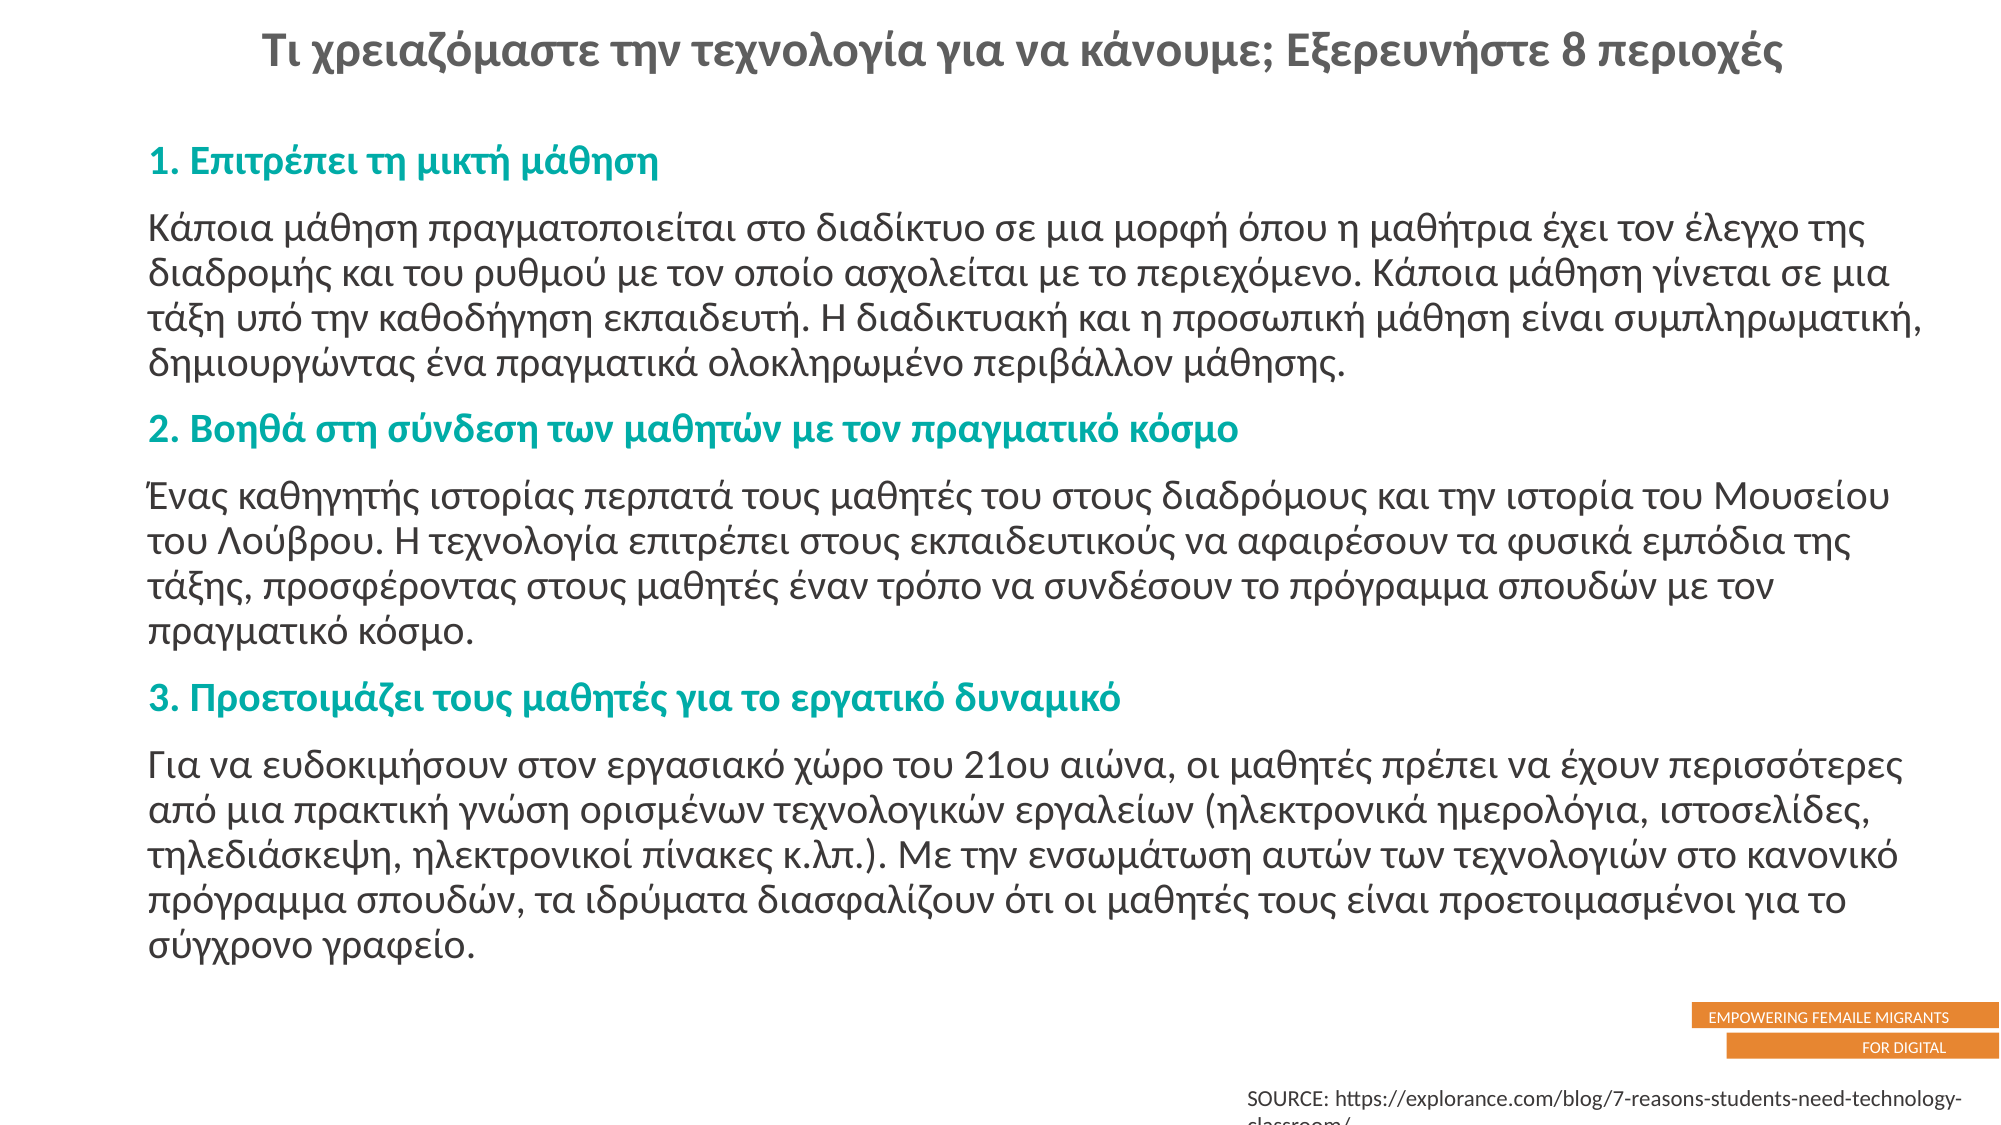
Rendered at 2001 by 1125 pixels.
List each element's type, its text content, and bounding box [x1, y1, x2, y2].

text_box 1. Επιτρέπει τη μικτή μάθηση Κάποια μάθηση πραγματοποιείται στο διαδίκτυο σε μια μορφή όπου η μαθήτρια έχει τον έλεγχο της διαδρομής και του ρυθμού με τον οποίο ασχολείται με το περιεχόμενο. Κάποια μάθηση γίνεται σε μια τάξη υπό την καθοδήγηση εκπαιδευτή. Η διαδικτυακή και η προσωπική μάθηση είναι συμπληρωματική, δημιουργώντας ένα πραγματικά ολοκληρωμένο περιβάλλον μάθησης. 2. Βοηθά στη σύνδεση των μαθητών με τον πραγματικό κόσμο Ένας καθηγητής ιστορίας περπατά τους μαθητές του στους διαδρόμους και την ιστορία του Μουσείου του Λούβρου. Η τεχνολογία επιτρέπει στους εκπαιδευτικούς να αφαιρέσουν τα φυσικά εμπόδια της τάξης, προσφέροντας στους μαθητές έναν τρόπο να συνδέσουν το πρόγραμμα σπουδών με τον πραγματικό κόσμο. 3. Προετοιμάζει τους μαθητές για το εργατικό δυναμικό Για να ευδοκιμήσουν στον εργασιακό χώρο του 21ου αιώνα, οι μαθητές πρέπει να έχουν περισσότερες από μια πρακτική γνώση ορισμένων τεχνολογικών εργαλείων (ηλεκτρονικά ημερολόγια, ιστοσελίδες, τηλεδιάσκεψη, ηλεκτρονικοί πίνακες κ.λπ.). Με την ενσωμάτωση αυτών των τεχνολογιών στο κανονικό πρόγραμμα σπουδών, τα ιδρύματα διασφαλίζουν ότι οι μαθητές τους είναι προετοιμασμένοι για το σύγχρονο γραφείο. [133, 130, 1967, 995]
text_box Τι χρειαζόμαστε την τεχνολογία για να κάνουμε; Εξερευνήστε 8 περιοχές [247, 16, 1986, 173]
text_box SOURCE: https://explorance.com/blog/7-reasons-students-need-technology-classroom/ [1232, 1075, 2000, 1125]
